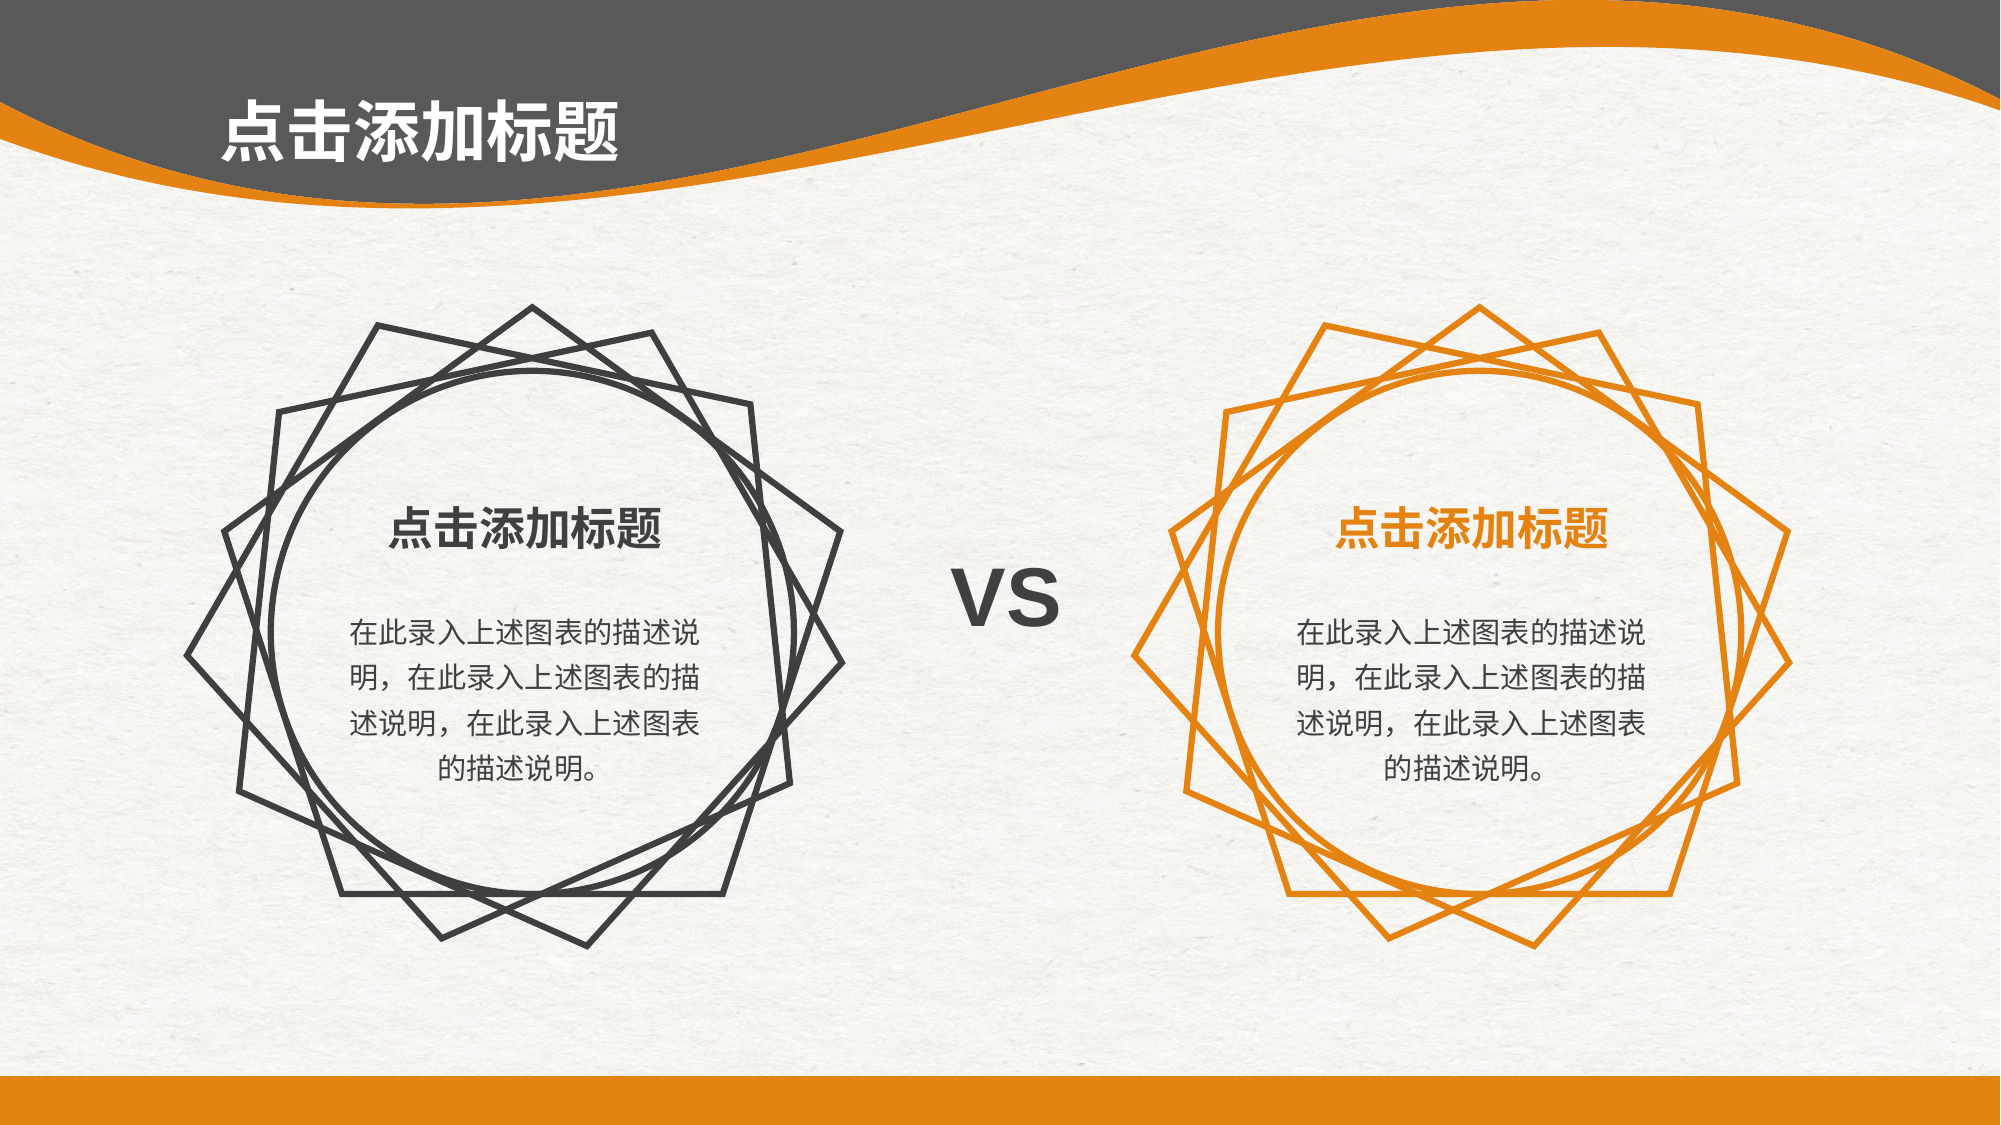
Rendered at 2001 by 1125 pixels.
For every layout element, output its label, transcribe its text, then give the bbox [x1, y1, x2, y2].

text_box 在此录入上述图表的描述说明，在此录入上述图表的描述说明，在此录入上述图表的描述说明，在此录入上述图表的描述说明，在此录入描述说明。 您的内容打在这里，或者通过复制您的文本后，在此框中选择粘贴，并选择只保留文字。您的内容打在这里，或者通过复制您的文本后。 [0, 47, 2000, 1076]
text_box VS [841, 535, 1171, 650]
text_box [224, 292, 841, 909]
text_box 点击添加标题 [204, 82, 636, 178]
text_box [1171, 292, 1788, 909]
